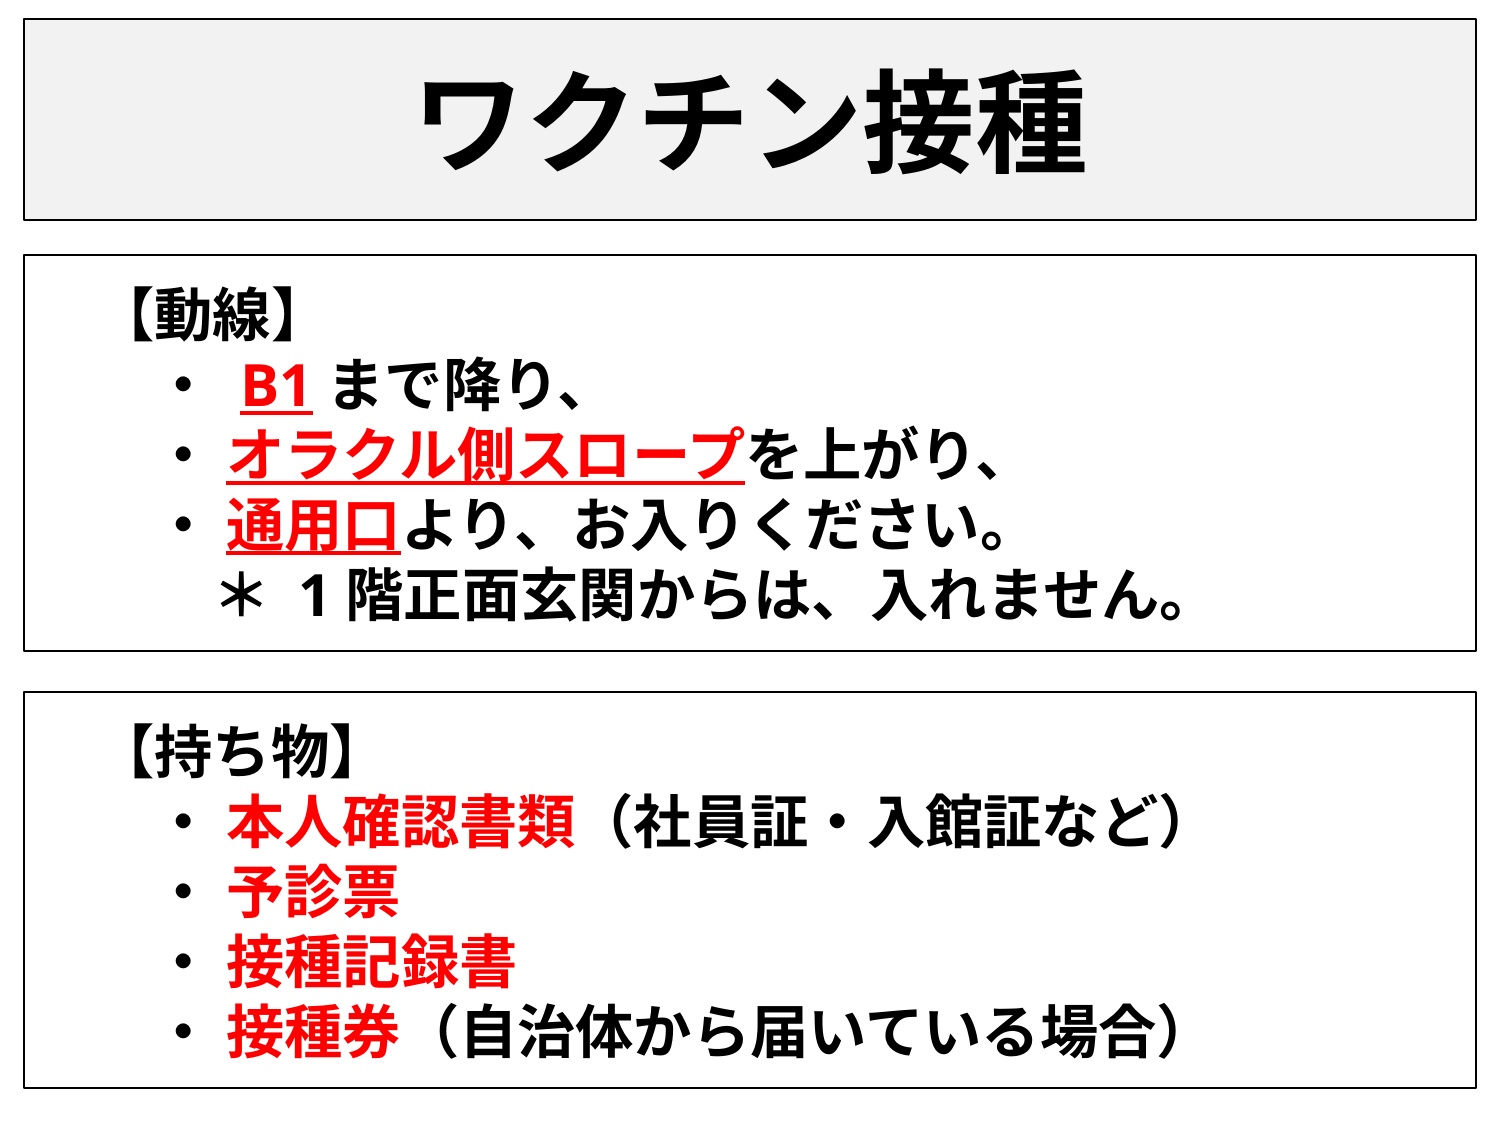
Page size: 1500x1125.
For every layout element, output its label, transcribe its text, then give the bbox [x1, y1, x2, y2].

text_box 【持ち物】 ・ 本人確認書類（社員証・入館証など） ・ 予診票 ・ 接種記録書 ・ 接種券（自治体から届いている場合） [21, 690, 1479, 1090]
text_box 【動線】 ・ B1まで降り、 ・ オラクル側スロープを上がり、 ・ 通用口より、お入りください。 ＊ 1階正面玄関からは、入れません。 [21, 253, 1479, 653]
text_box ワクチン接種 [21, 17, 1479, 222]
